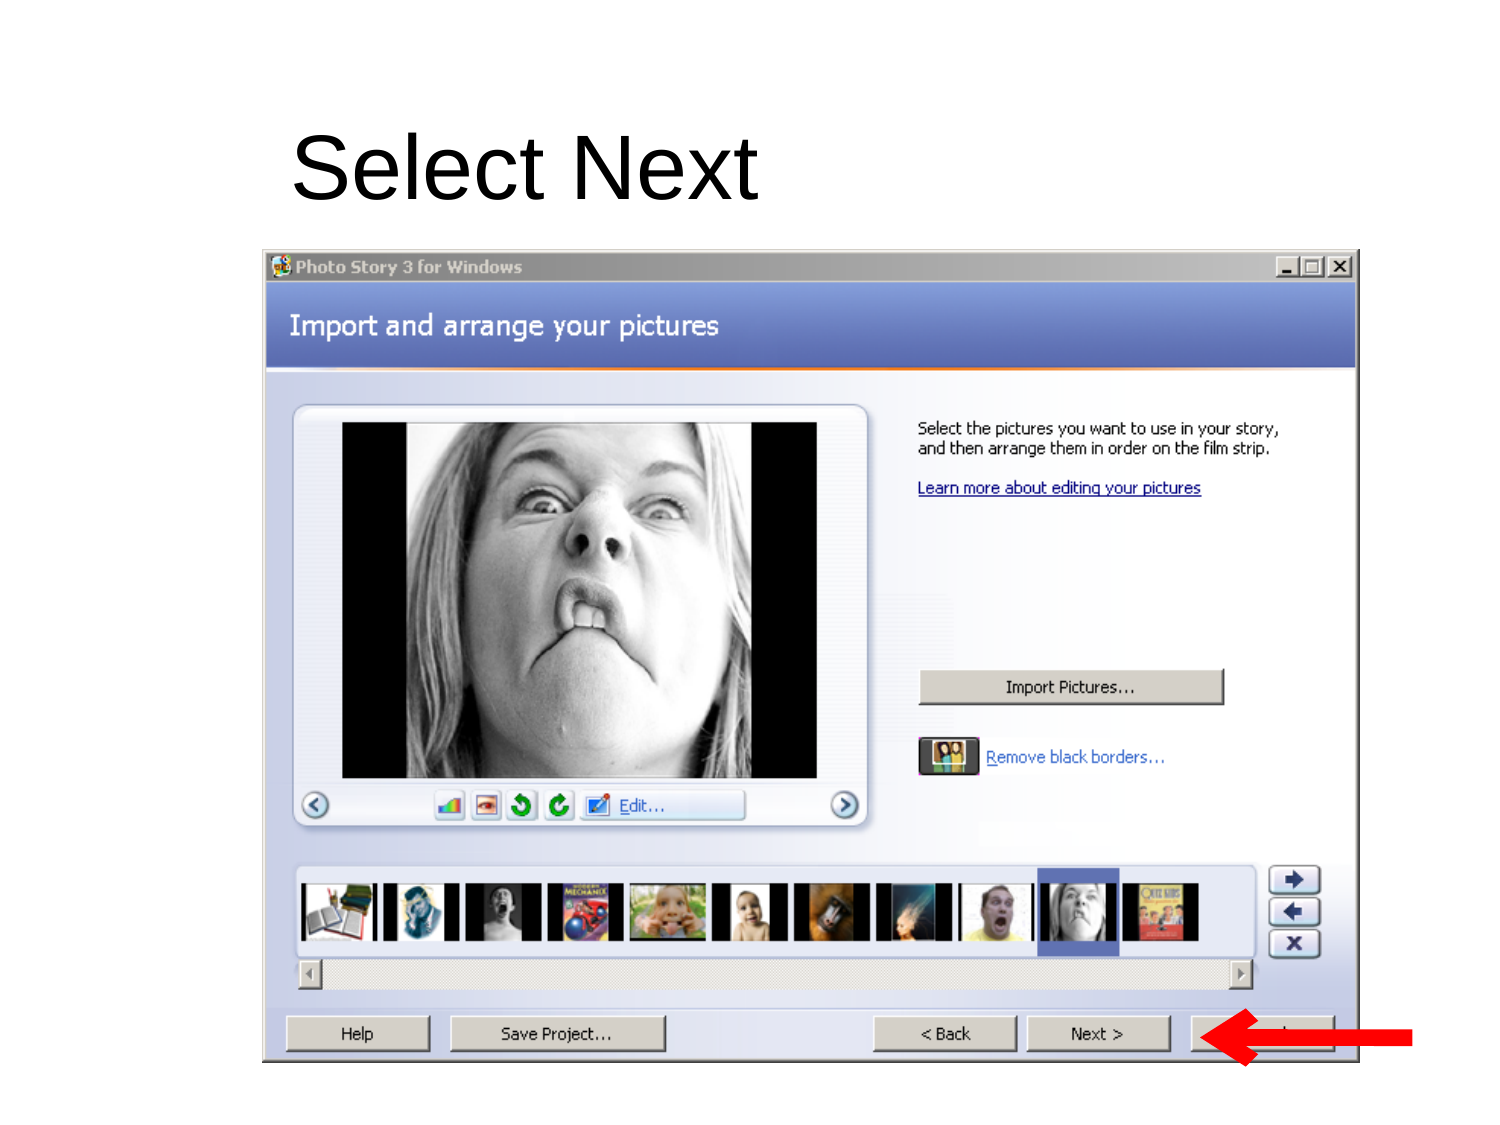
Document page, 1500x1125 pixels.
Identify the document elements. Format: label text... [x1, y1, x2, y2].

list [262, 249, 1360, 1063]
title Select Next [275, 99, 1450, 250]
